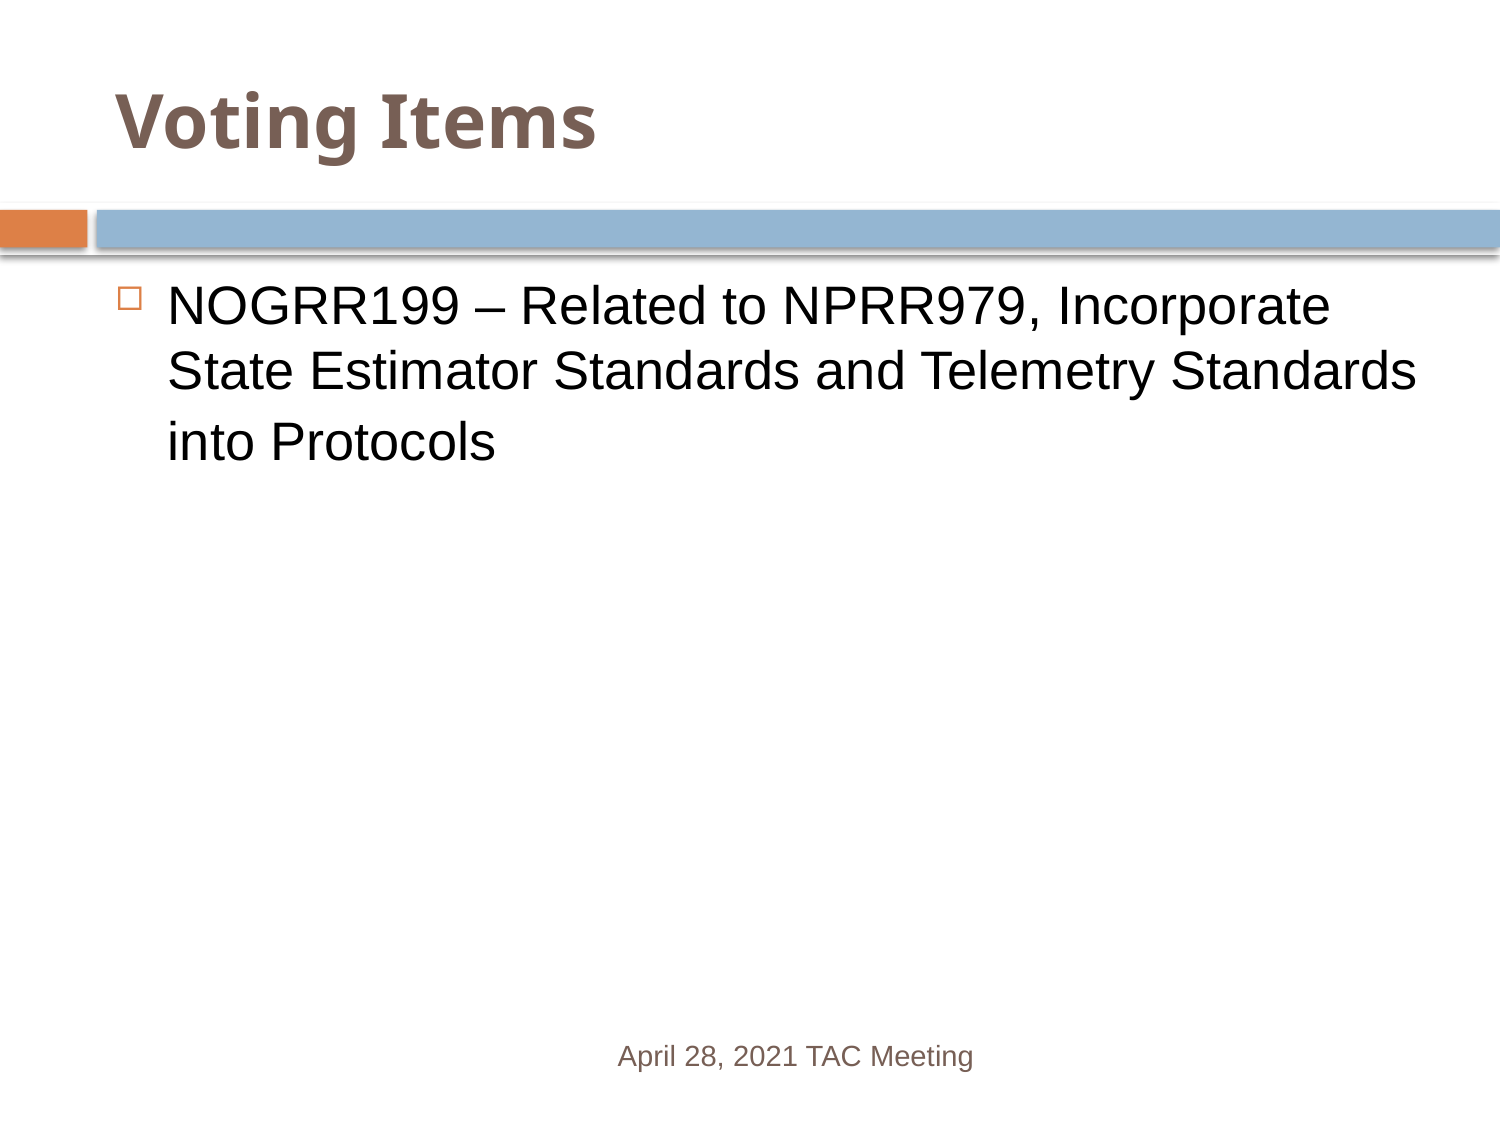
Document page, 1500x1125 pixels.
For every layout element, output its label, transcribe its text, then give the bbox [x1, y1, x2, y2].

title Voting Items [100, 37, 1439, 201]
footer April 28, 2021 TAC Meeting [99, 1025, 990, 1085]
list NOGRR199 – Related to NPRR979, Incorporate State Estimator Standards and Telemetry Standards into Protocols [100, 262, 1439, 1001]
